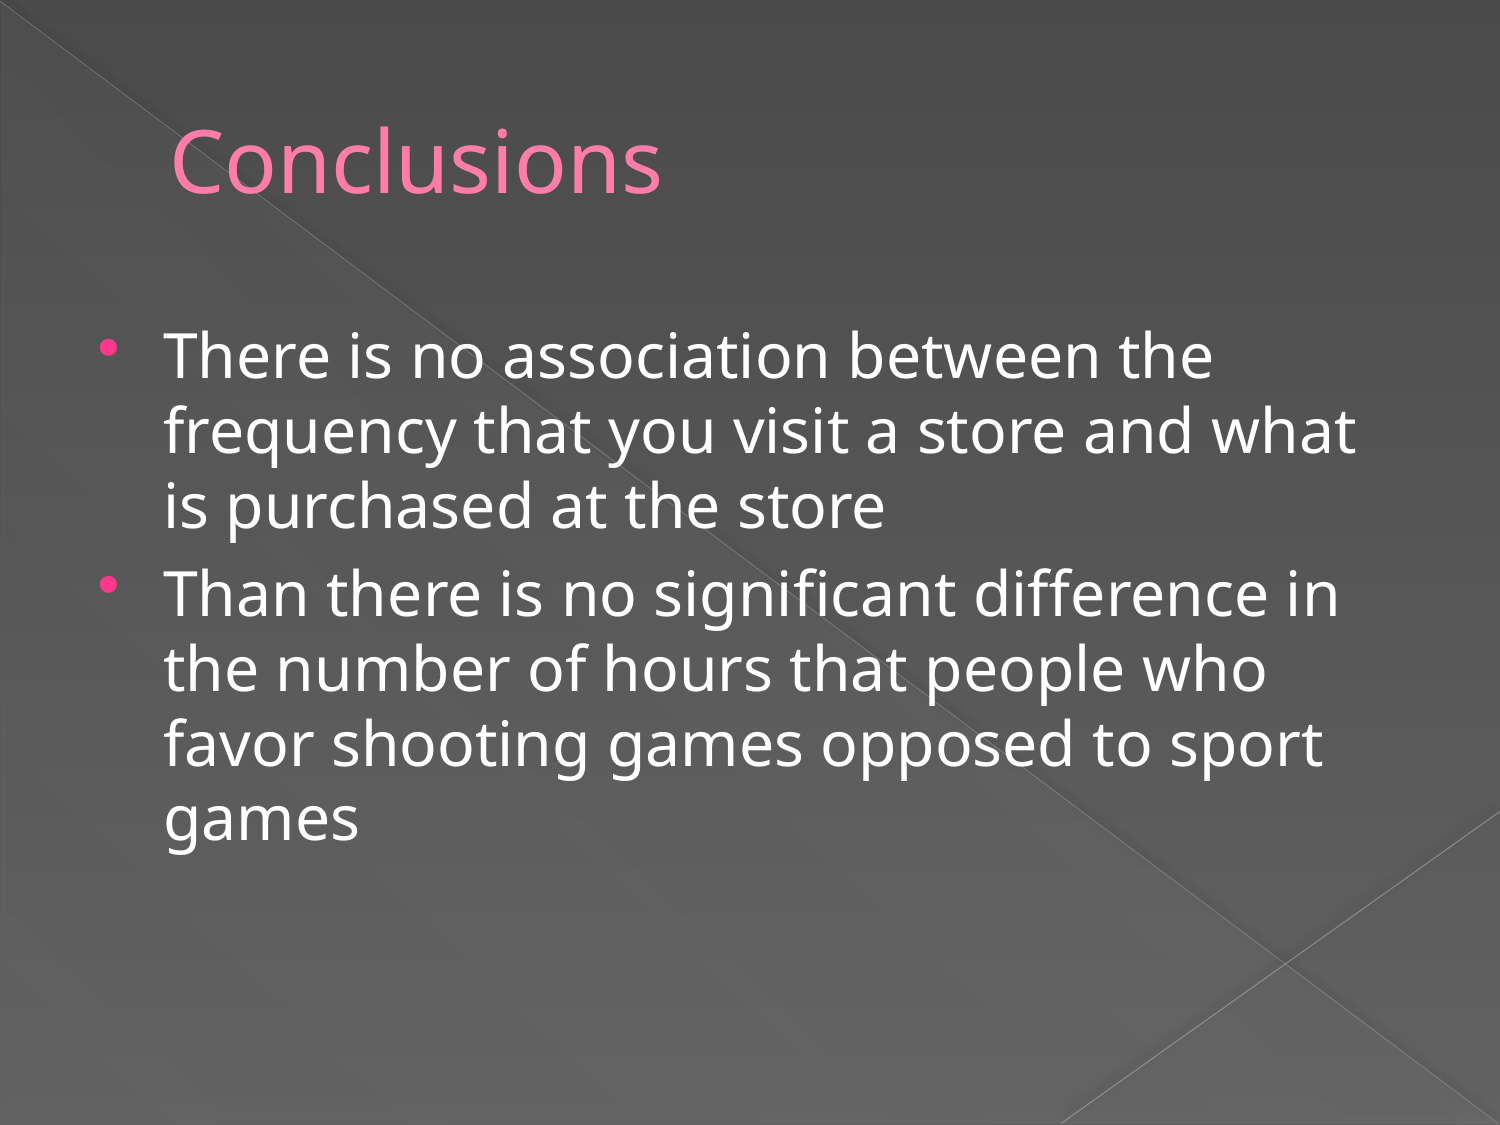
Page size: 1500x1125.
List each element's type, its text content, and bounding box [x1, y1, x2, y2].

title Conclusions [75, 43, 1425, 274]
list There is no association between the frequency that you visit a store and what is purchased at the store Than there is no significant difference in the number of hours that people who favor shooting games opposed to sport games [75, 308, 1425, 1059]
